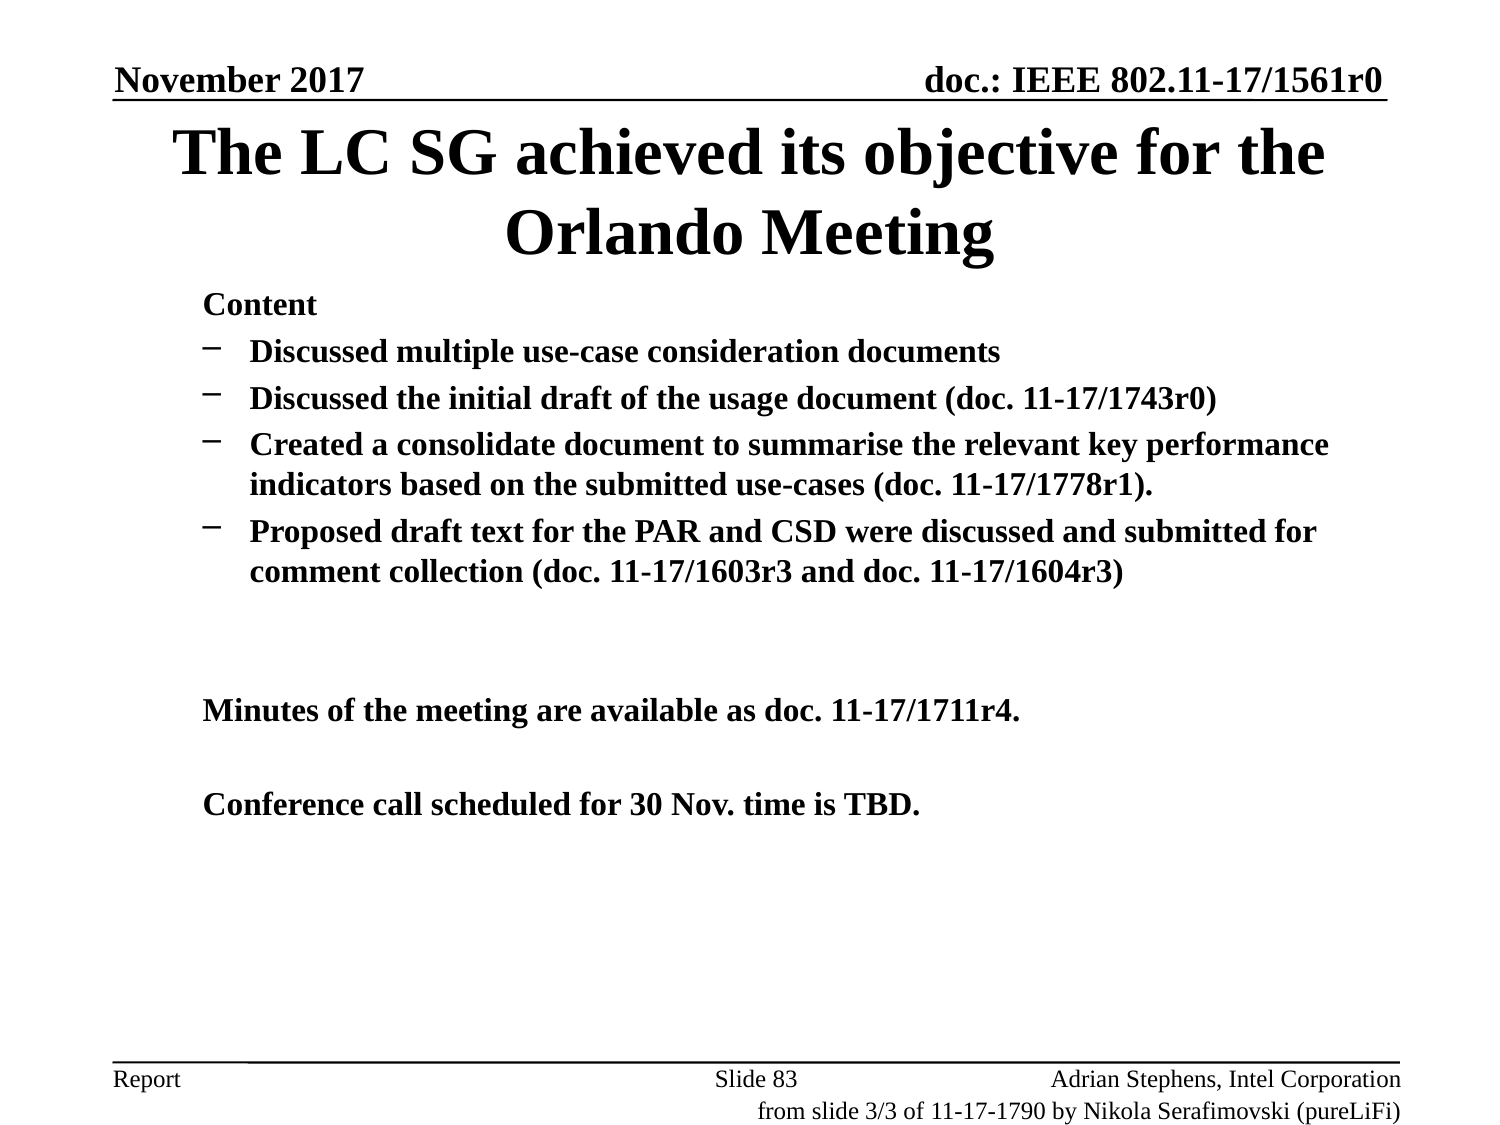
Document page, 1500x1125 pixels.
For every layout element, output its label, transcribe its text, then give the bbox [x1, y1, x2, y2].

footer Adrian Stephens, Intel Corporation [1024, 1061, 1402, 1087]
text_box from slide 3/3 of 11-17-1790 by Nikola Serafimovski (pureLiFi) [343, 1087, 1417, 1125]
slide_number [114, 54, 374, 101]
text_box Content Discussed multiple use-case consideration documents Discussed the initial draft of the usage document (doc. 11-17/1743r0) Created a consolidate document to summarise the relevant key performance indicators based on the submitted use-cases (doc. 11-17/1778r1). Proposed draft text for the PAR and CSD were discussed and submitted for comment collection (doc. 11-17/1603r3 and doc. 11-17/1604r3) Minutes of the meeting are available as doc. 11-17/1711r4. Conference call scheduled for 30 Nov. time is TBD. [112, 275, 1386, 1050]
text_box The LC SG achieved its objective for the Orlando Meeting [112, 99, 1388, 275]
slide_number Slide 83 [711, 1061, 801, 1093]
